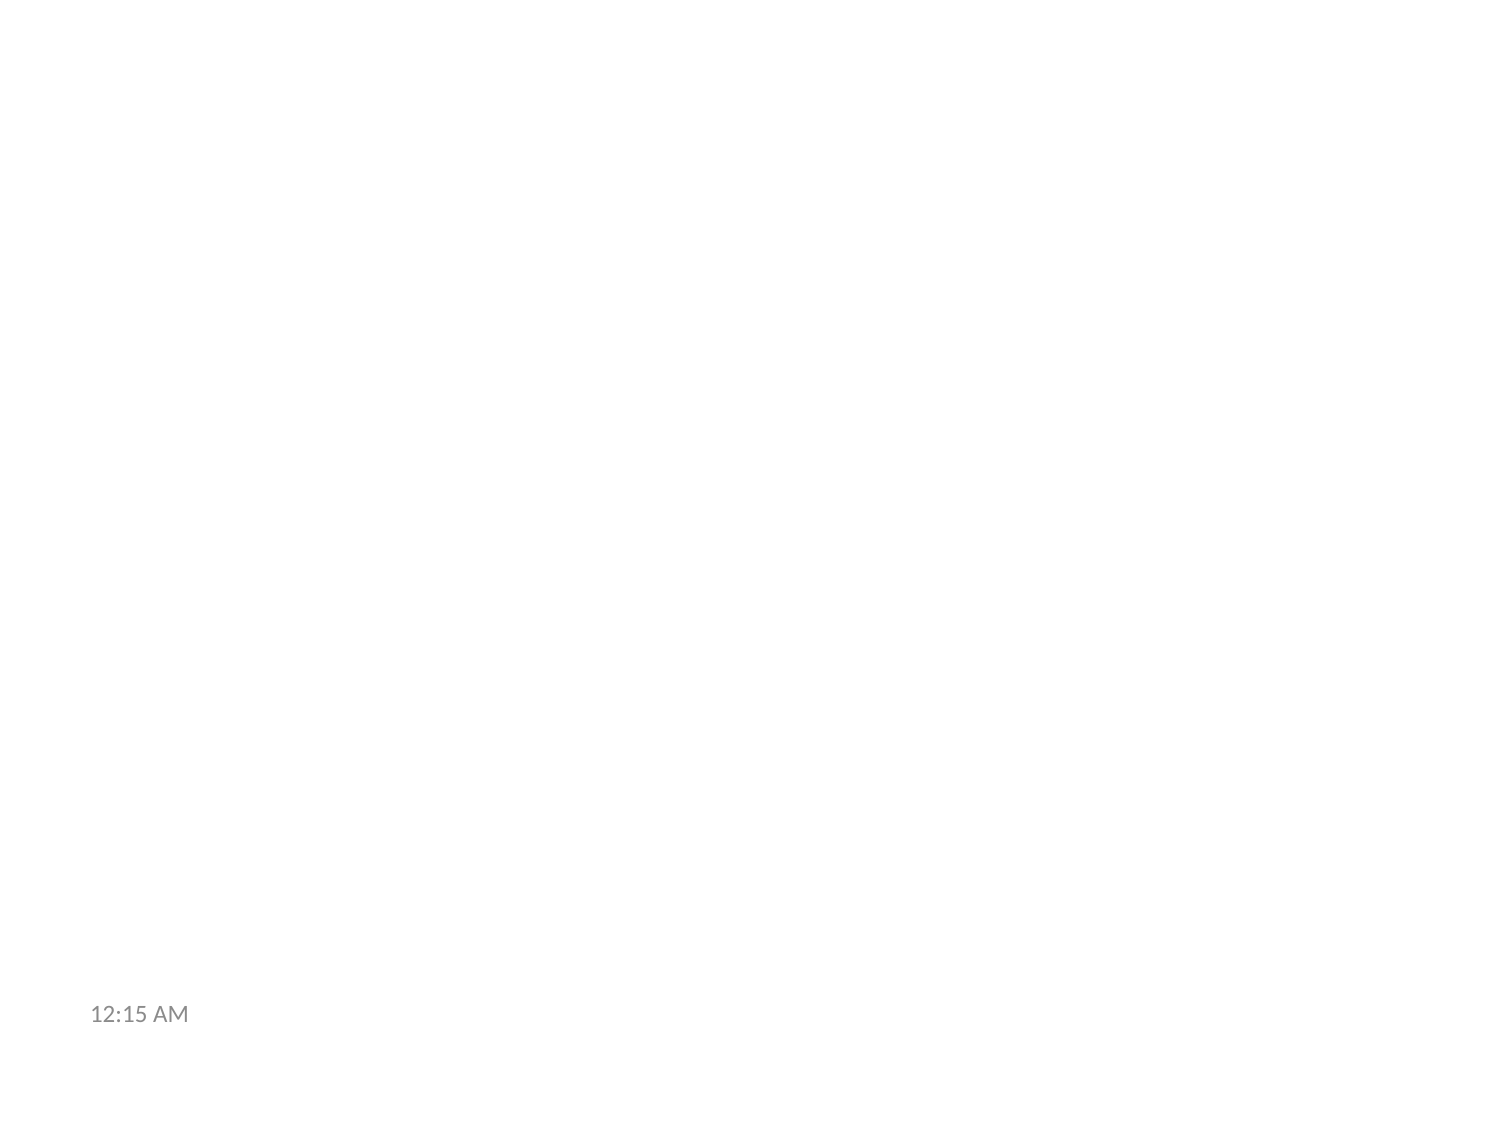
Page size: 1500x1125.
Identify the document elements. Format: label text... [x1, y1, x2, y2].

text_box 3:35 PM [75, 982, 425, 1043]
